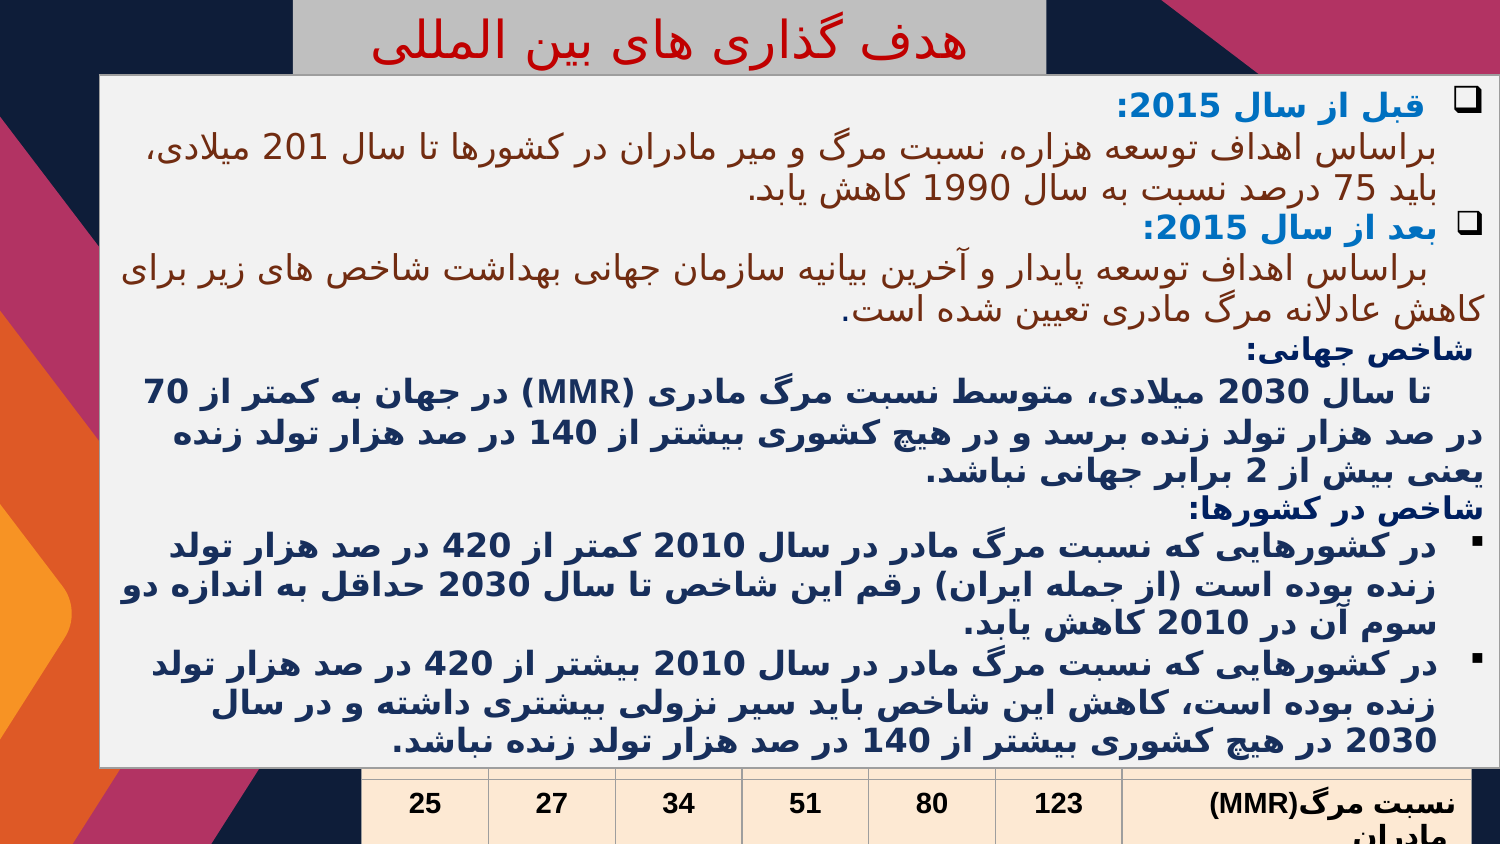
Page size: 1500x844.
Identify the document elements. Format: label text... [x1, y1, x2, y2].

table_cell 1379 [743, 769, 868, 779]
table_cell 123 [996, 780, 1121, 844]
table_cell 34 [616, 780, 741, 844]
table_cell 25 [362, 780, 488, 844]
table_cell 51 [743, 780, 868, 844]
table_header قبل از سال 2015: براساس اهداف توسعه هزاره، نسبت مرگ و میر مادران در کشورها تا سال 201 میلادی، باید 75 درصد نسبت به سال 1990 کاهش یابد. بعد از سال 2015: براساس اهداف توسعه پایدار و آخرین بیانیه سازمان جهانی بهداشت شاخص های زیر برای کاهش عادلانه مرگ مادری تعیین شده است. شاخص جهانی: تا سال 2030 میلادی، متوسط نسبت مرگ مادری (MMR) در جهان به کمتر از 70 در صد هزار تولد زنده برسد و در هیچ کشوری بیشتر از 140 در صد هزار تولد زنده یعنی بیش از 2 برابر جهانی نباشد. شاخص در کشورها: در کشورهایی که نسبت مرگ مادر در سال 2010 کمتر از 420 در صد هزار تولد زنده بوده است (از جمله ایران) رقم این شاخص تا سال 2030 حداقل به اندازه دو سوم آن در 2010 کاهش یابد. در کشورهایی که نسبت مرگ مادر در سال 2010 بیشتر از 420 در صد هزار تولد زنده بوده است، کاهش این شاخص باید سیر نزولی بیشتری داشته و در سال 2030 در هیچ کشوری بیشتر از 140 در صد هزار تولد زنده نباشد. [100, 76, 1499, 767]
table_cell 1389 [489, 769, 615, 779]
table_cell (MMR)نسبت مرگ مادران [1123, 780, 1471, 844]
table_cell 1394 [362, 769, 488, 779]
table_cell 80 [869, 780, 995, 844]
table_cell 1369 [996, 769, 1121, 779]
table_cell 1384 [616, 769, 741, 779]
title هدف گذاری های بین المللی [292, 0, 1047, 74]
table_cell 1374 [869, 769, 995, 779]
table_cell 27 [489, 780, 615, 844]
table_cell سال هجری شمسی [1123, 769, 1471, 779]
